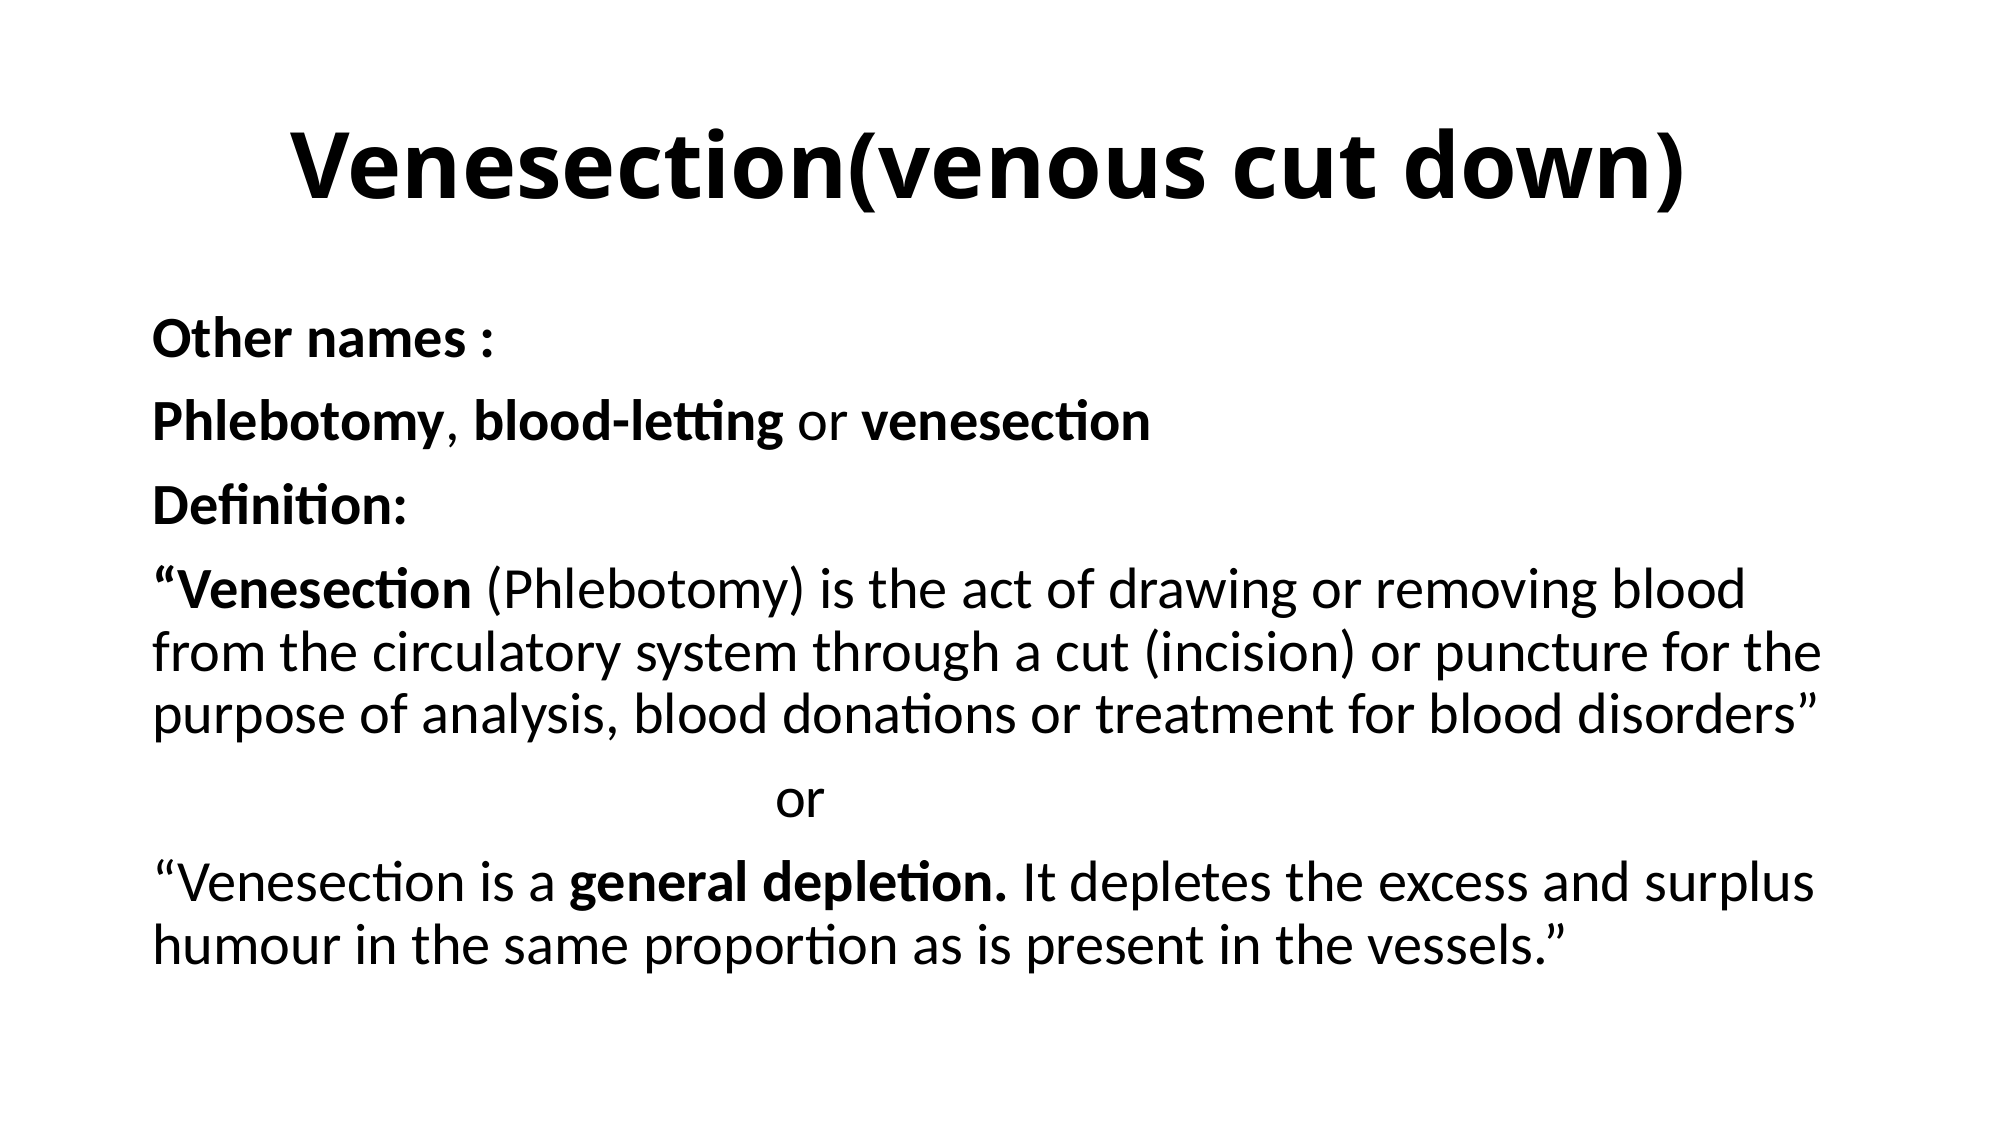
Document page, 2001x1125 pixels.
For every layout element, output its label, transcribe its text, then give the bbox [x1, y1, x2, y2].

list Other names : Phlebotomy, blood-letting or venesection Definition: “Venesection (Phlebotomy) is the act of drawing or removing blood from the circulatory system through a cut (incision) or puncture for the purpose of analysis, blood donations or treatment for blood disorders” or “Venesection is a general depletion. It depletes the excess and surplus humour in the same proportion as is present in the vessels.” [137, 299, 1863, 1014]
title Venesection(venous cut down) [137, 59, 1863, 278]
